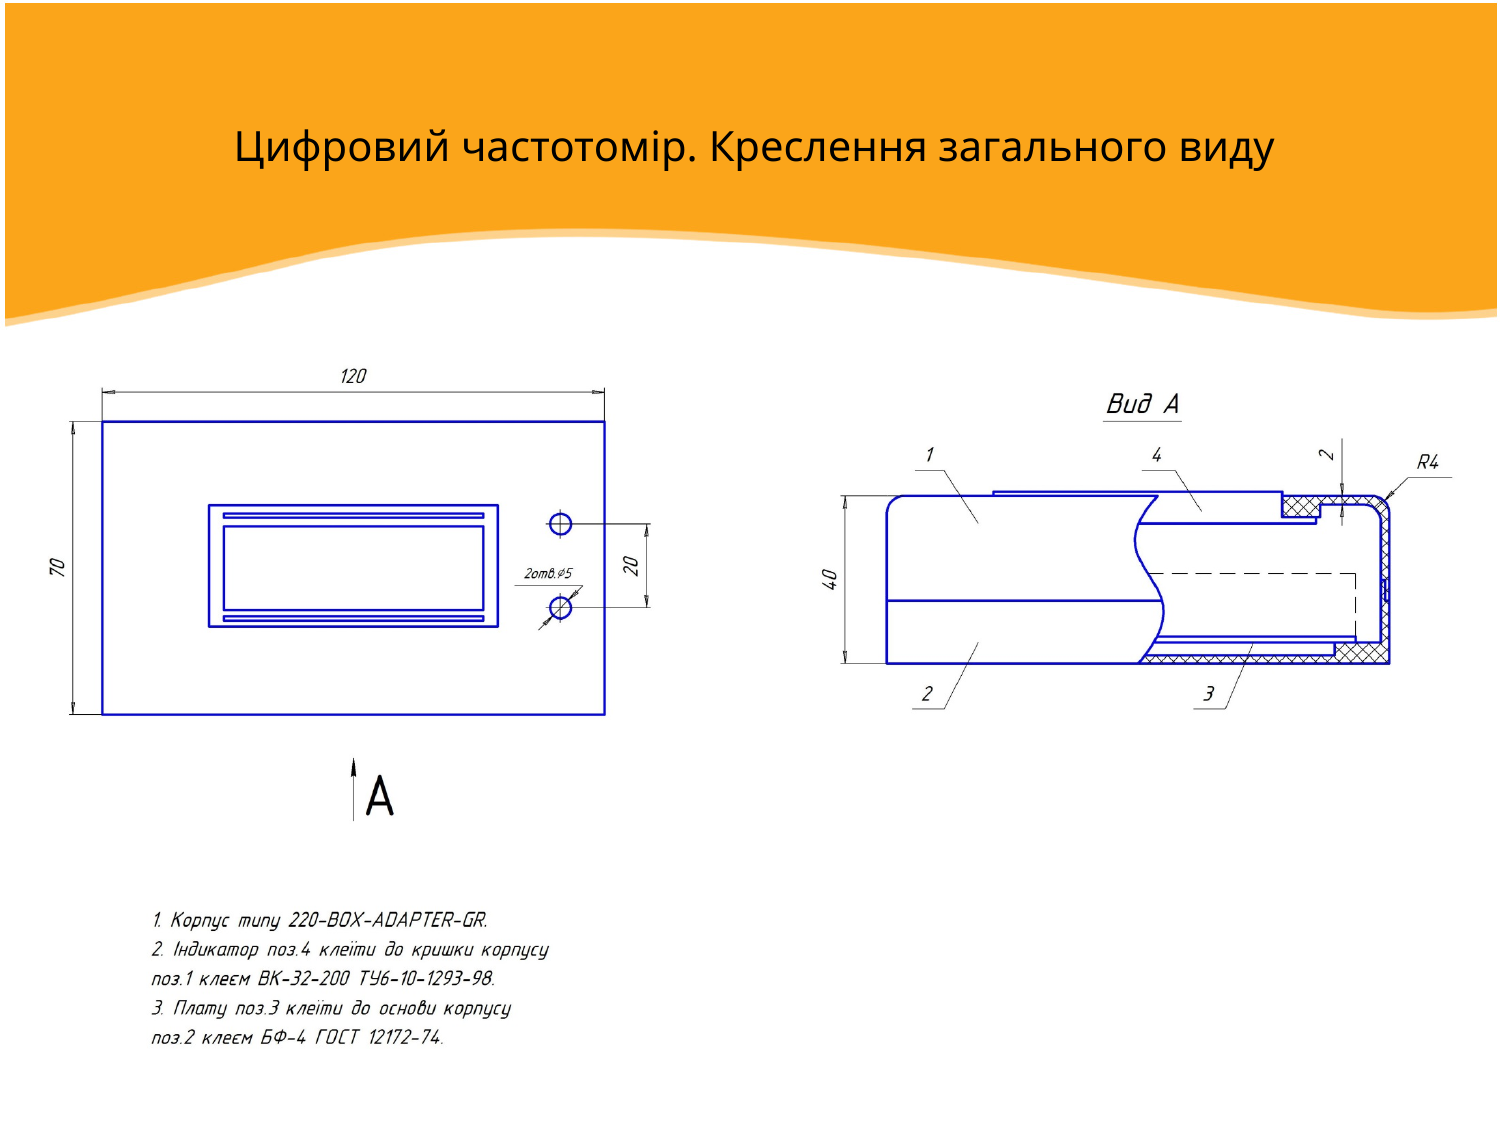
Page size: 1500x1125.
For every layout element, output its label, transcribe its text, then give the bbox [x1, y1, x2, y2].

picture [0, 0, 1500, 1125]
text_box Цифровий частотомір. Креслення загального виду [218, 112, 1290, 178]
